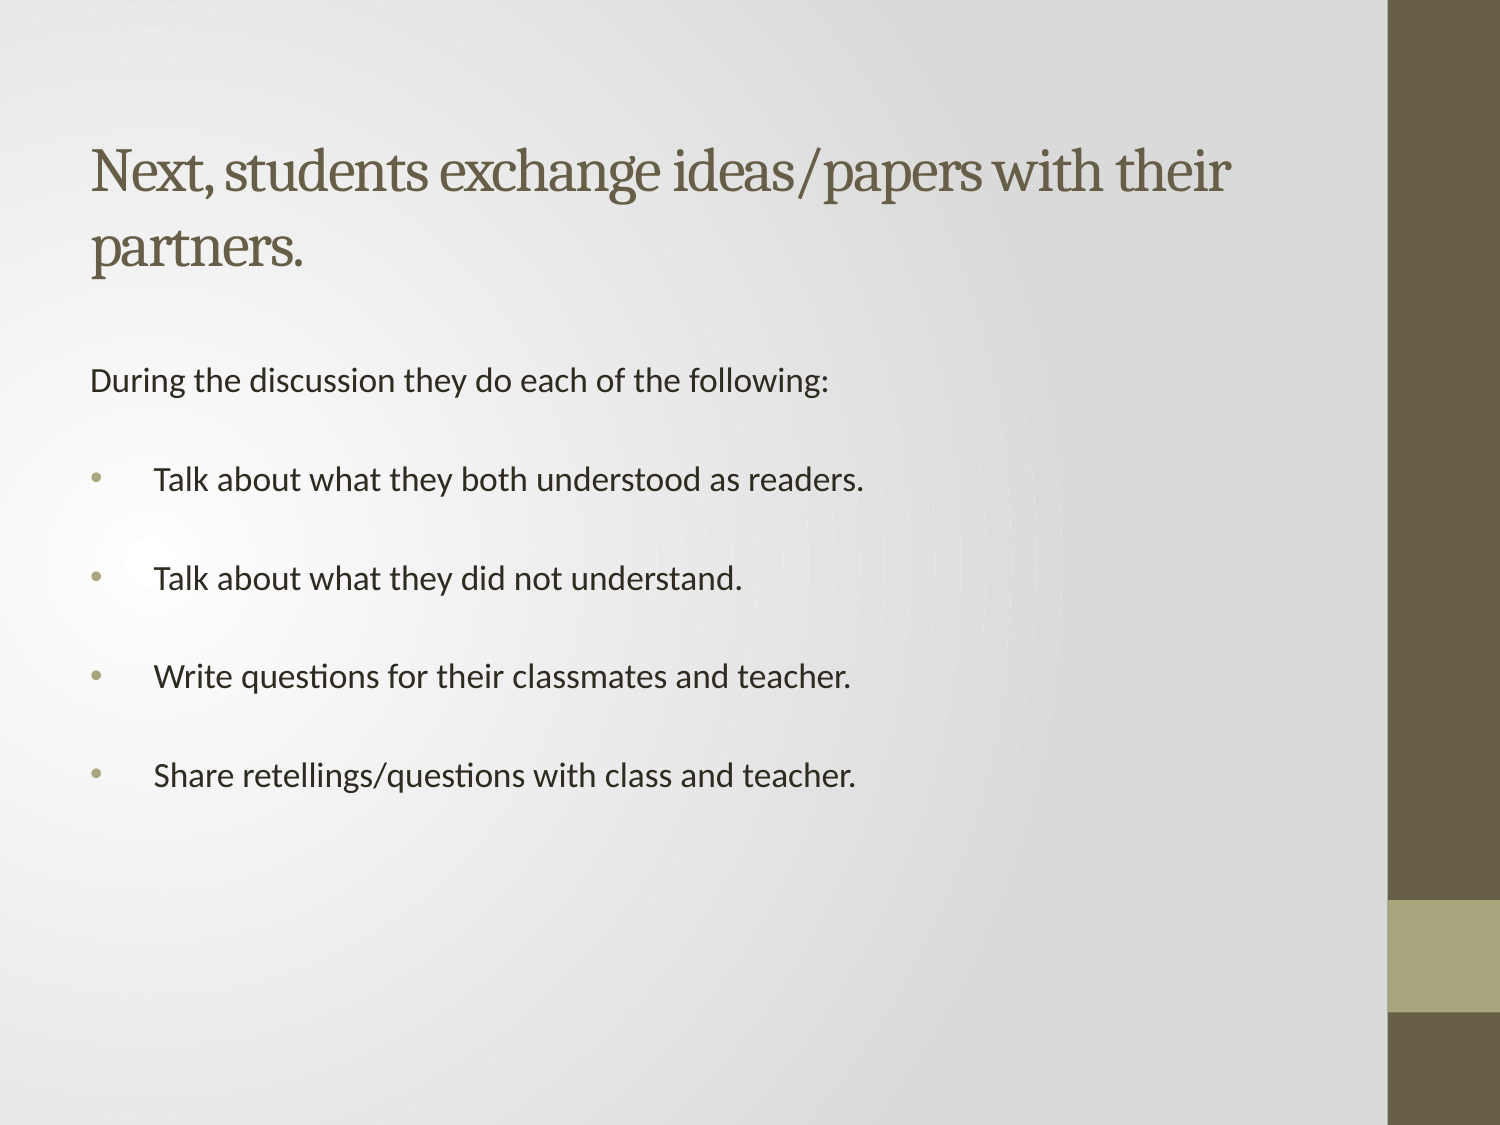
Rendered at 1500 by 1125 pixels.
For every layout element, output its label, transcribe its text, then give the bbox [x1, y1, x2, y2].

list During the discussion they do each of the following: Talk about what they both understood as readers. Talk about what they did not understand. Write questions for their classmates and teacher. Share retellings/questions with class and teacher. [75, 350, 1275, 1005]
title Next, students exchange ideas/papers with their partners. [75, 45, 1425, 288]
